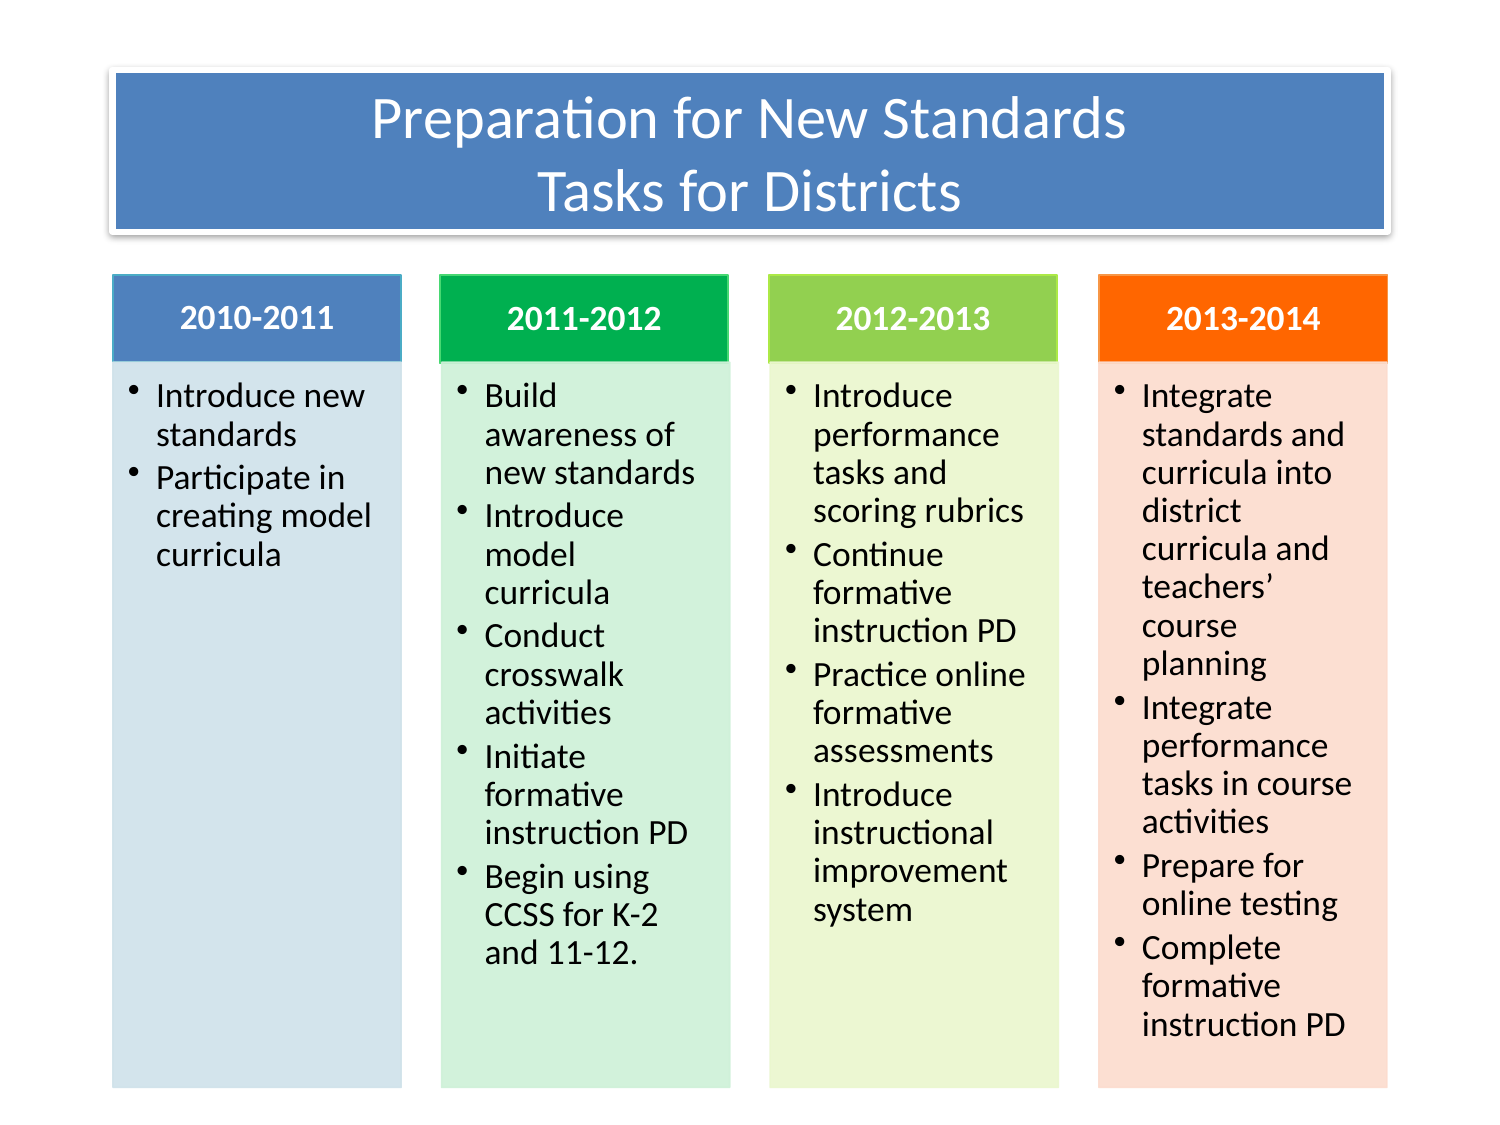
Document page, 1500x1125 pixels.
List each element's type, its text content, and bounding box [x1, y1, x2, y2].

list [112, 274, 1388, 1088]
text_box Preparation for New Standards Tasks for Districts [109, 67, 1391, 235]
